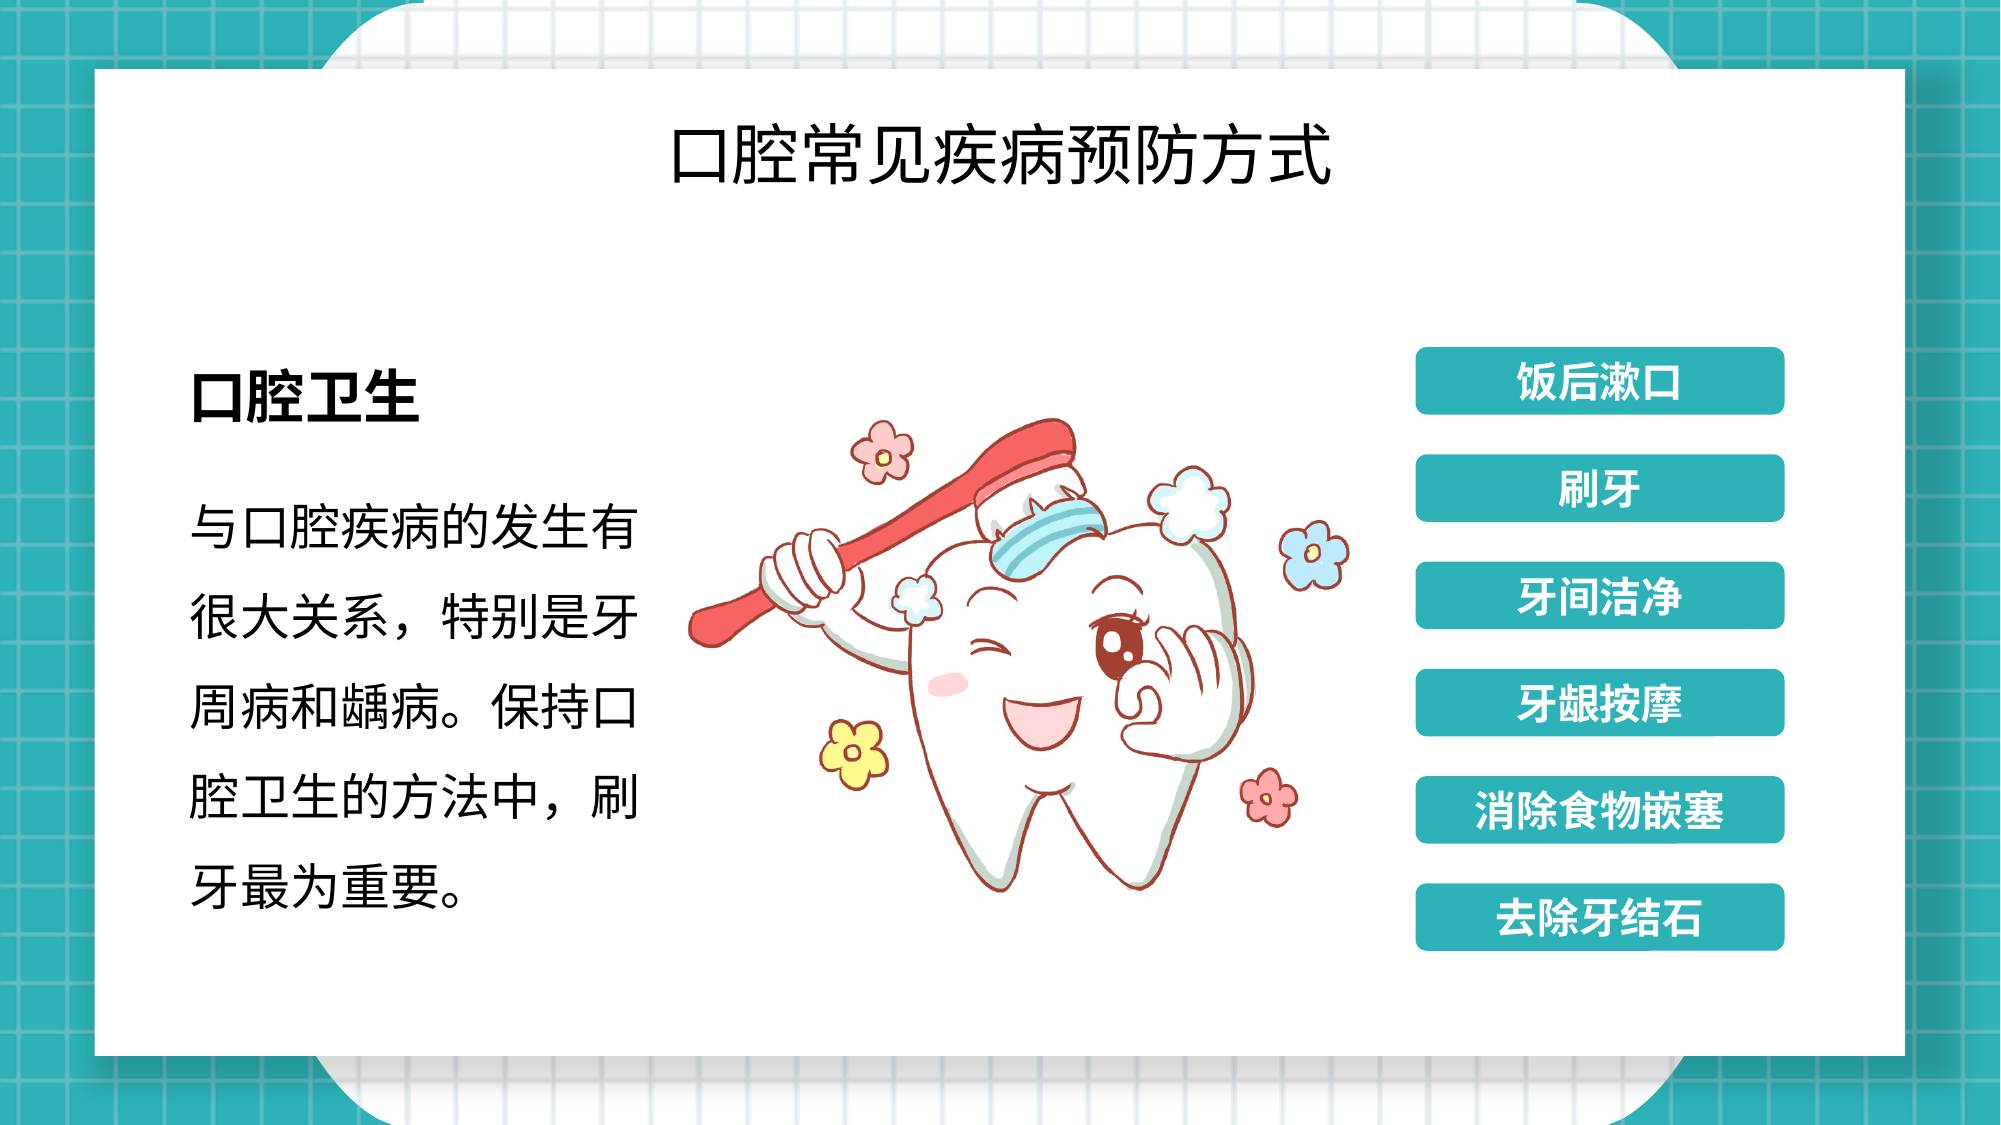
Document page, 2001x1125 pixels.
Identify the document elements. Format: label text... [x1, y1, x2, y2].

text_box [94, 68, 431, 1057]
text_box 牙龈按摩 [1569, 667, 1786, 738]
text_box 消除食物嵌塞 [1569, 775, 1786, 845]
list 与口腔疾病的发生有很大关系，特别是牙周病和龋病。保持口腔卫生的方法中，刷牙最为重要。 [174, 591, 431, 615]
text_box 刷牙 [1569, 453, 1786, 523]
text_box [1569, 68, 1906, 1057]
picture [4, 0, 2000, 1125]
text_box 去除牙结石 [1569, 882, 1786, 952]
text_box 口腔卫生 [173, 318, 431, 591]
text_box 饭后漱口 [1569, 346, 1786, 416]
text_box 牙间洁净 [1569, 560, 1786, 631]
